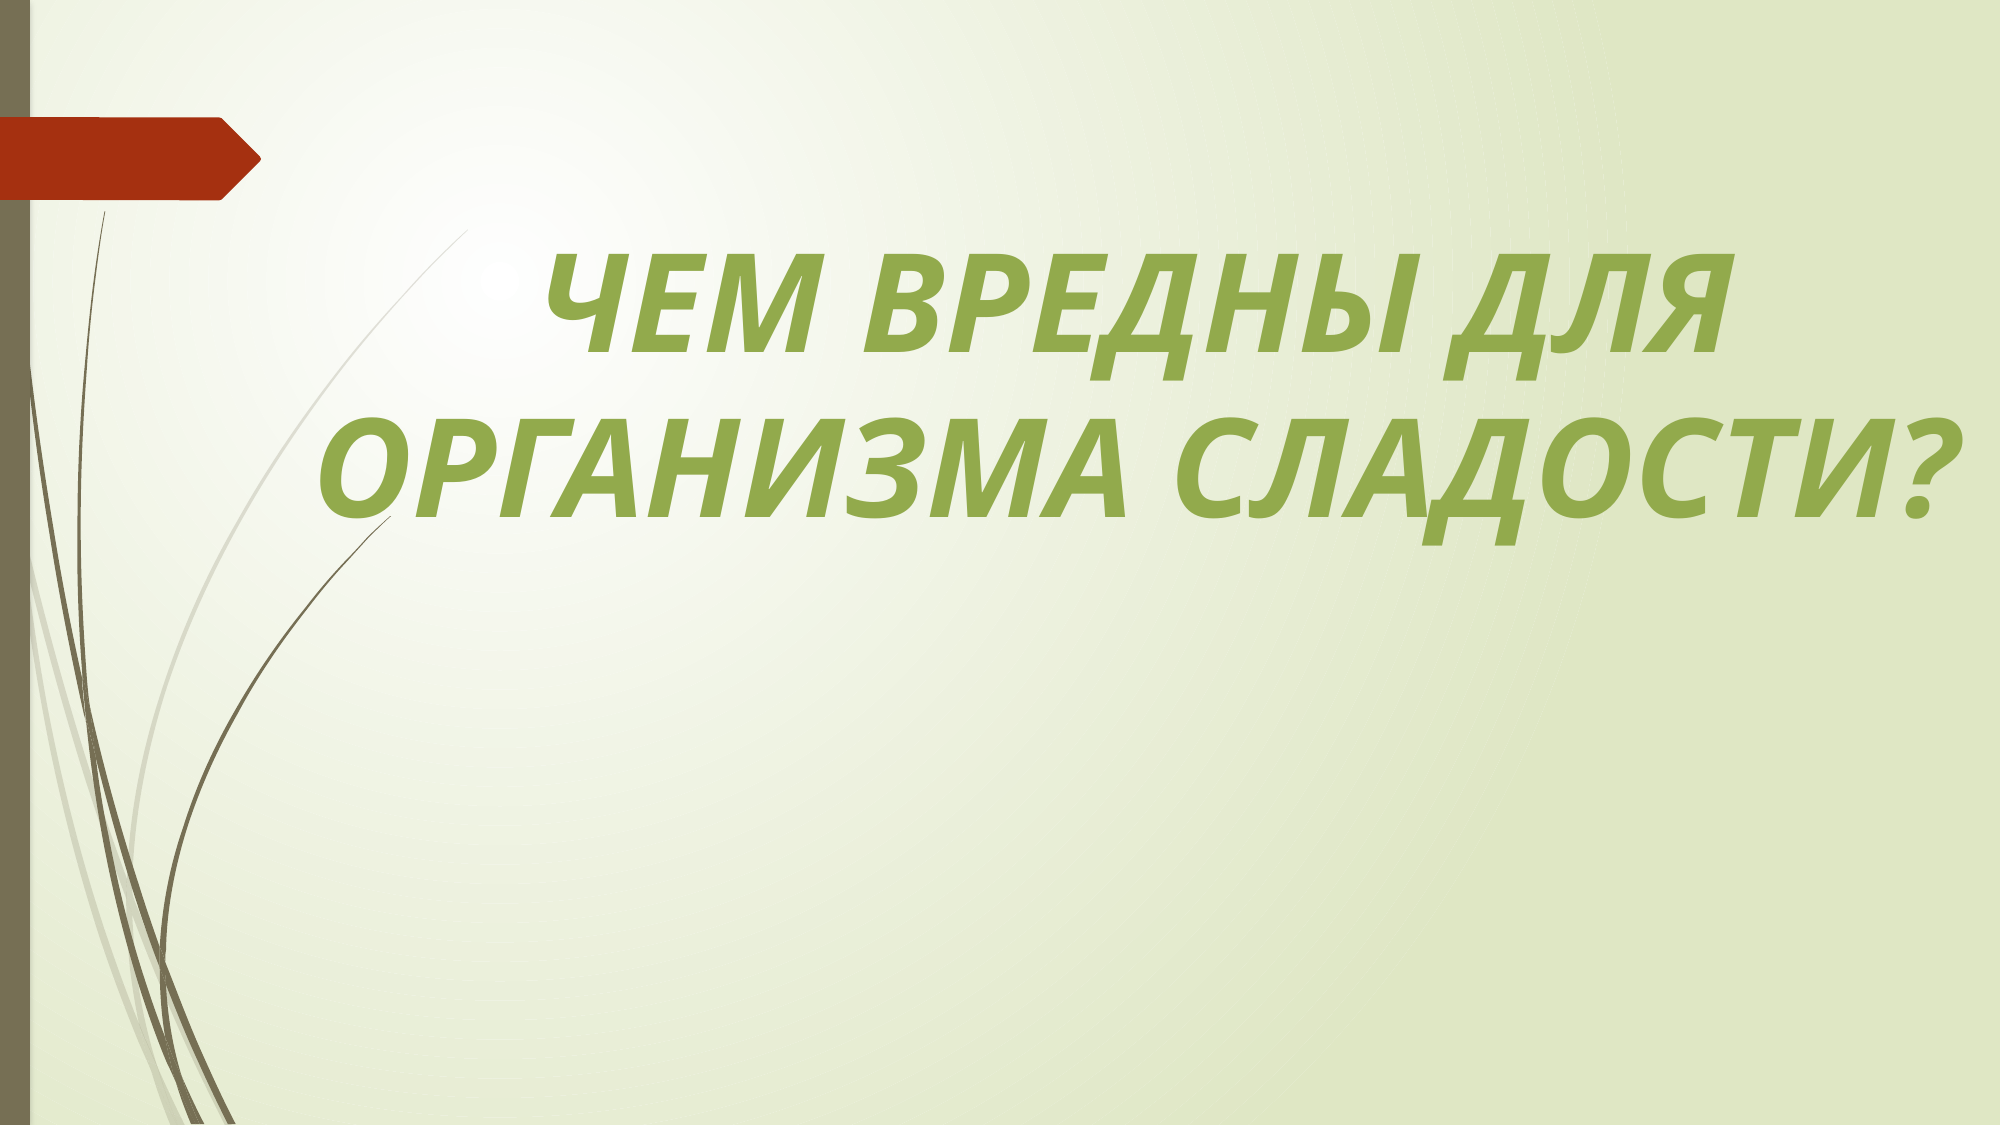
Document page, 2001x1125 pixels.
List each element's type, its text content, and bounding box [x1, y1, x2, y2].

text_box ЧЕМ ВРЕДНЫ ДЛЯ ОРГАНИЗМА СЛАДОСТИ? [271, 207, 2000, 553]
